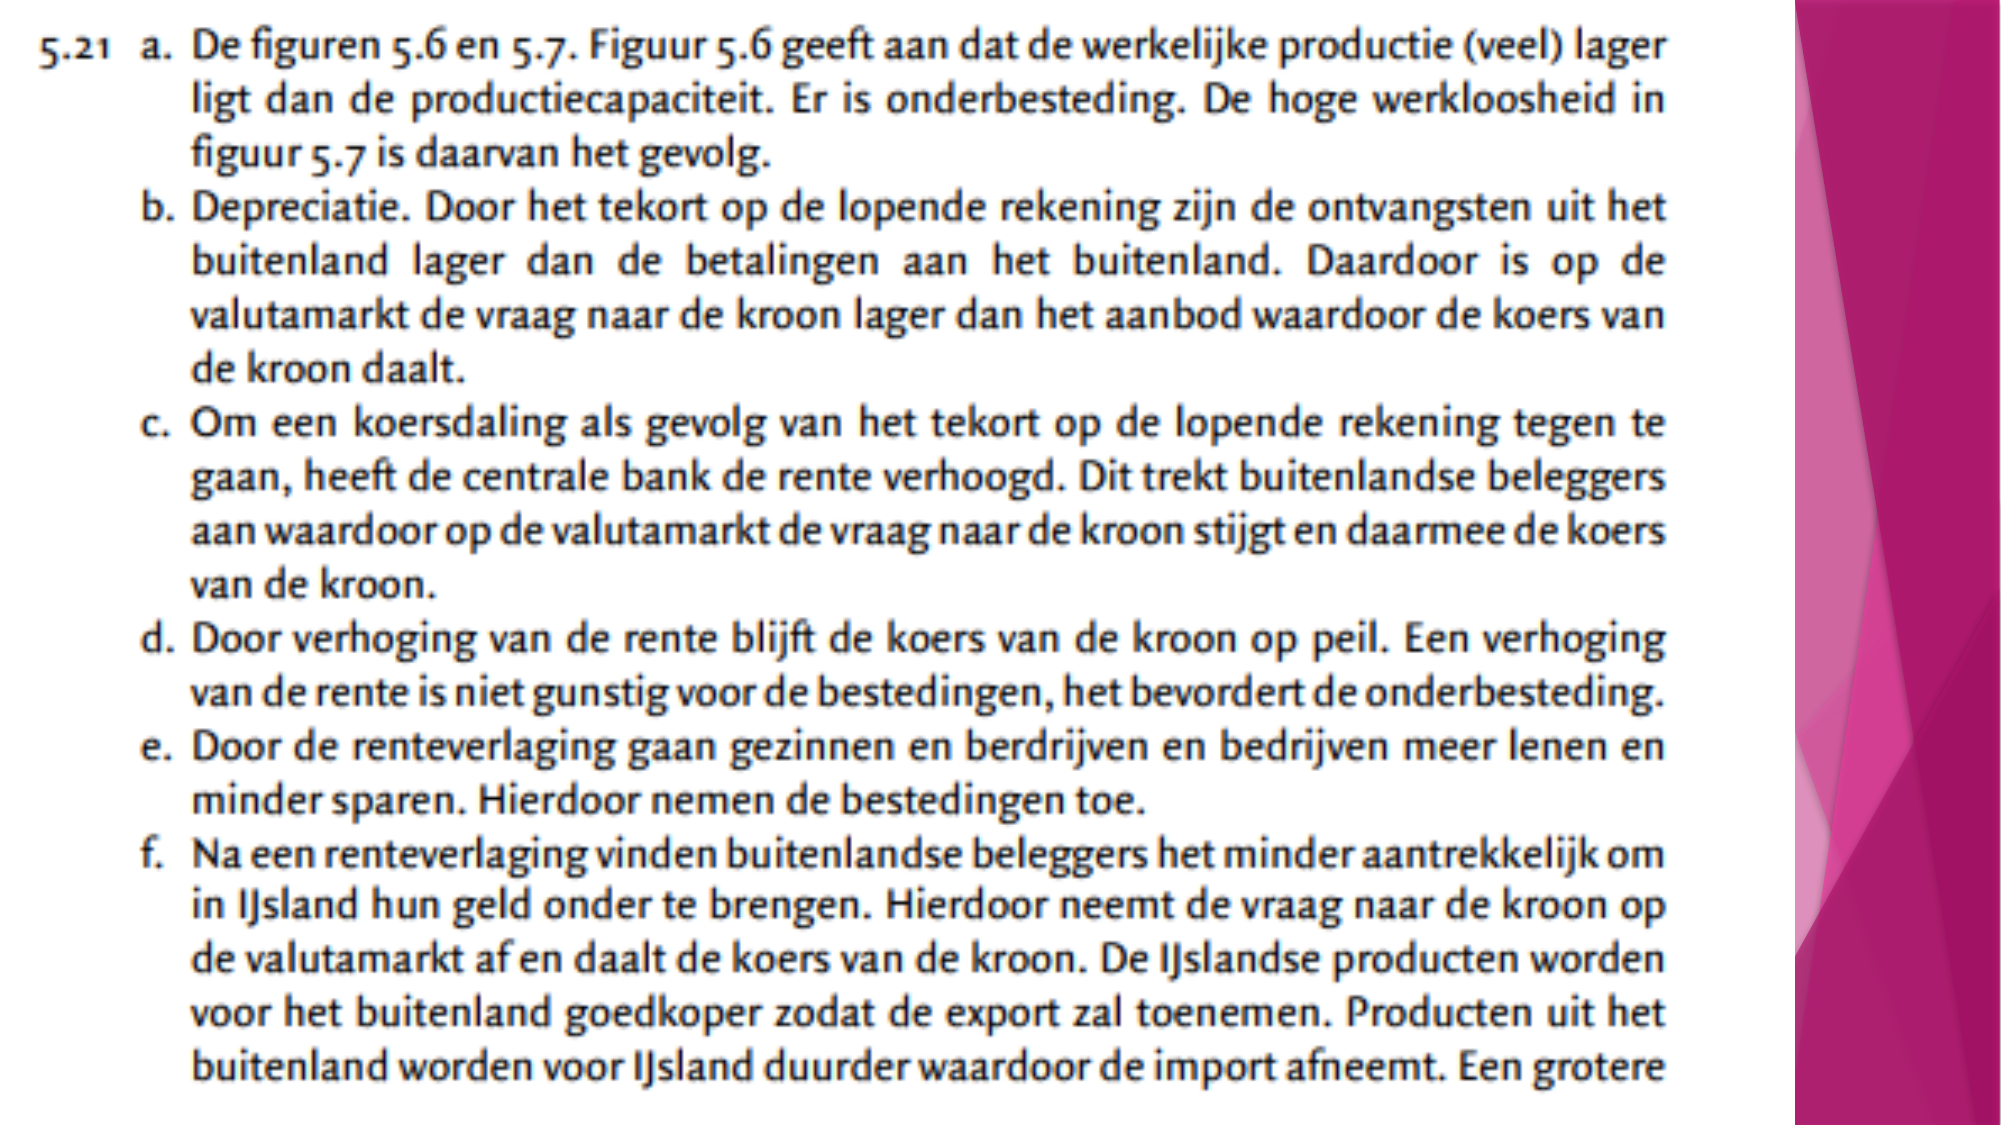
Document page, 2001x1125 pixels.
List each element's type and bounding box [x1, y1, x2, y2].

picture [0, 0, 1795, 1125]
